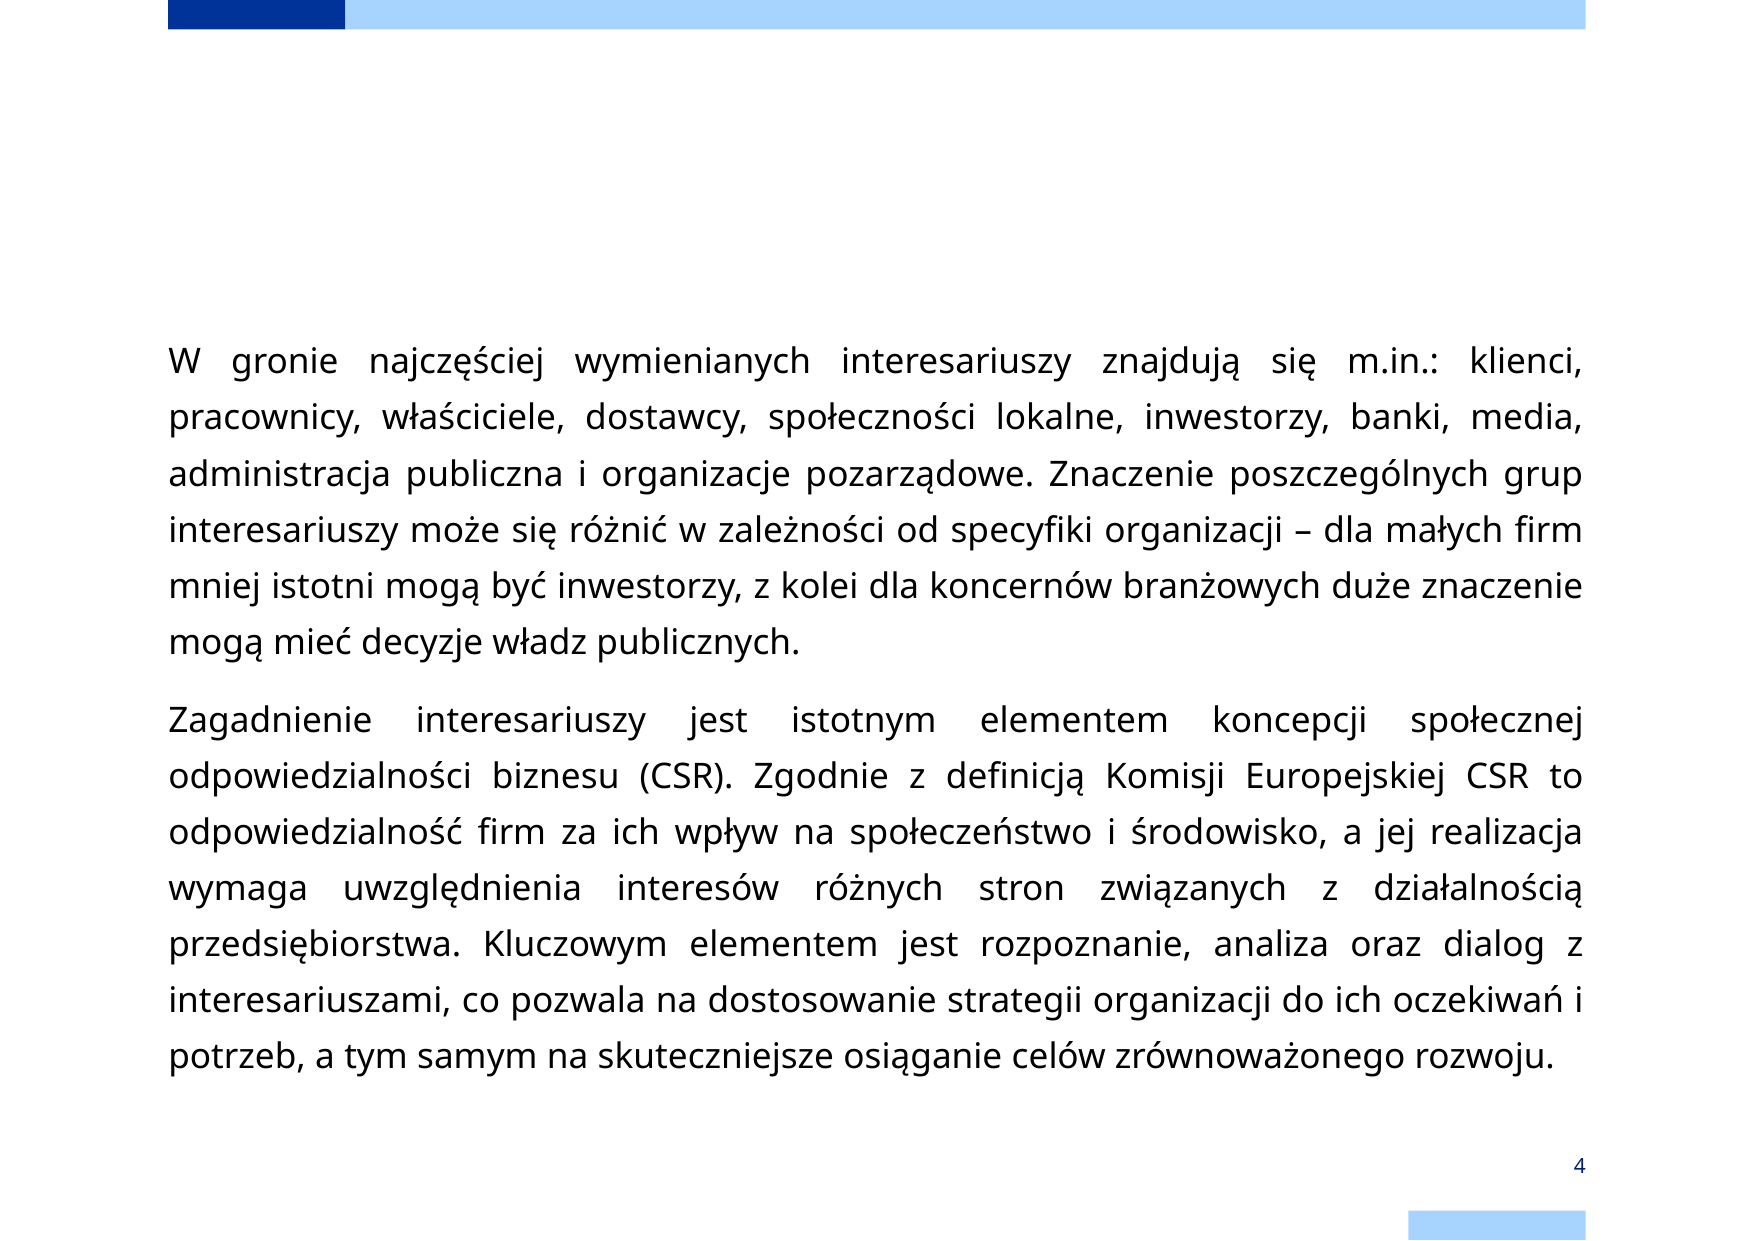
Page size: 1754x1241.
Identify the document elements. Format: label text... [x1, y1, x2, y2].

list W gronie najczęściej wymienianych interesariuszy znajdują się m.in.: klienci, pracownicy, właściciele, dostawcy, społeczności lokalne, inwestorzy, banki, media, administracja publiczna i organizacje pozarządowe. Znaczenie poszczególnych grup interesariuszy może się różnić w zależności od specyfiki organizacji – dla małych firm mniej istotni mogą być inwestorzy, z kolei dla koncernów branżowych duże znaczenie mogą mieć decyzje władz publicznych. Zagadnienie interesariuszy jest istotnym elementem koncepcji społecznej odpowiedzialności biznesu (CSR). Zgodnie z definicją Komisji Europejskiej CSR to odpowiedzialność firm za ich wpływ na społeczeństwo i środowisko, a jej realizacja wymaga uwzględnienia interesów różnych stron związanych z działalnością przedsiębiorstwa. Kluczowym elementem jest rozpoznanie, analiza oraz dialog z interesariuszami, co pozwala na dostosowanie strategii organizacji do ich oczekiwań i potrzeb, a tym samym na skuteczniejsze osiąganie celów zrównoważonego rozwoju. [168, 324, 1586, 1093]
slide_number ‹#› [1408, 1151, 1586, 1182]
